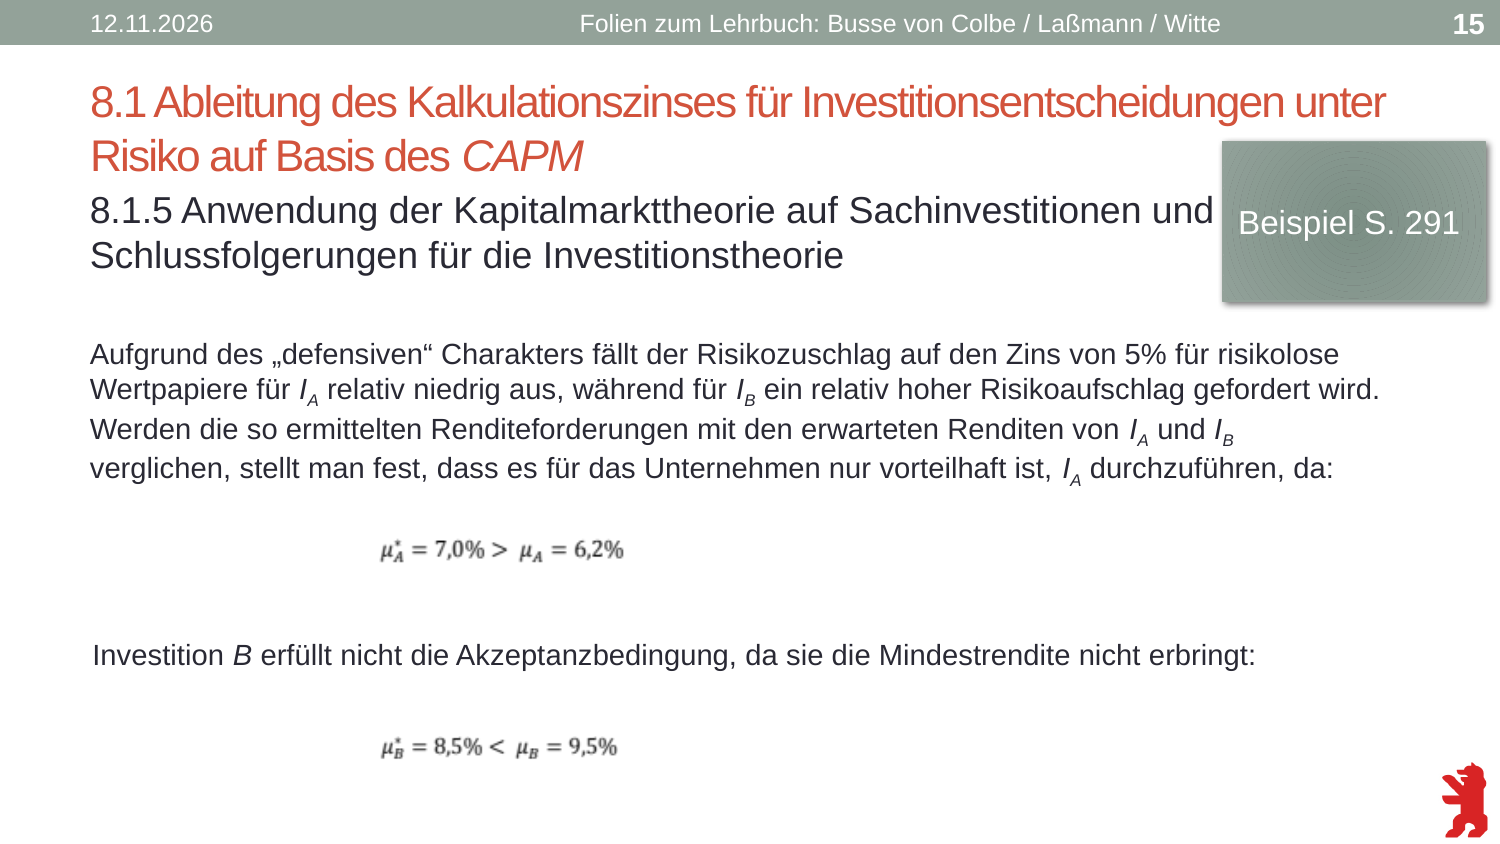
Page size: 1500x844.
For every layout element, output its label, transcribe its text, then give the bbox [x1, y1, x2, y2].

picture [345, 698, 639, 799]
slide_number 15 [1325, 2, 1500, 43]
text_box 8.1.5 Anwendung der Kapitalmarkttheorie auf Sachinvestitionen und Schlussfolgerungen für die Investitionstheorie [74, 178, 1219, 284]
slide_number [75, 2, 550, 43]
picture [1434, 760, 1500, 844]
picture [350, 500, 668, 604]
text_box Beispiel S. 291 [1222, 141, 1486, 302]
title 8.1 Ableitung des Kalkulationszinses für Investitionsentscheidungen unter Risiko auf Basis des CAPM [75, 65, 1425, 178]
text_box Investition B erfüllt nicht die Akzeptanzbedingung, da sie die Mindestrendite nicht erbringt: [77, 628, 1274, 714]
footer Folien zum Lehrbuch: Busse von Colbe / Laßmann / Witte [562, 2, 1238, 43]
text_box Aufgrund des „defensiven“ Charakters fällt der Risikozuschlag auf den Zins von 5% für risikolose Wertpapiere für IA relativ niedrig aus, während für IB ein relativ hoher Risikoaufschlag gefordert wird. Werden die so ermittelten Renditeforderungen mit den erwarteten Renditen von IA und IB verglichen, stellt man fest, dass es für das Unternehmen nur vorteilhaft ist, IA durchzuführen, da: [74, 327, 1398, 532]
